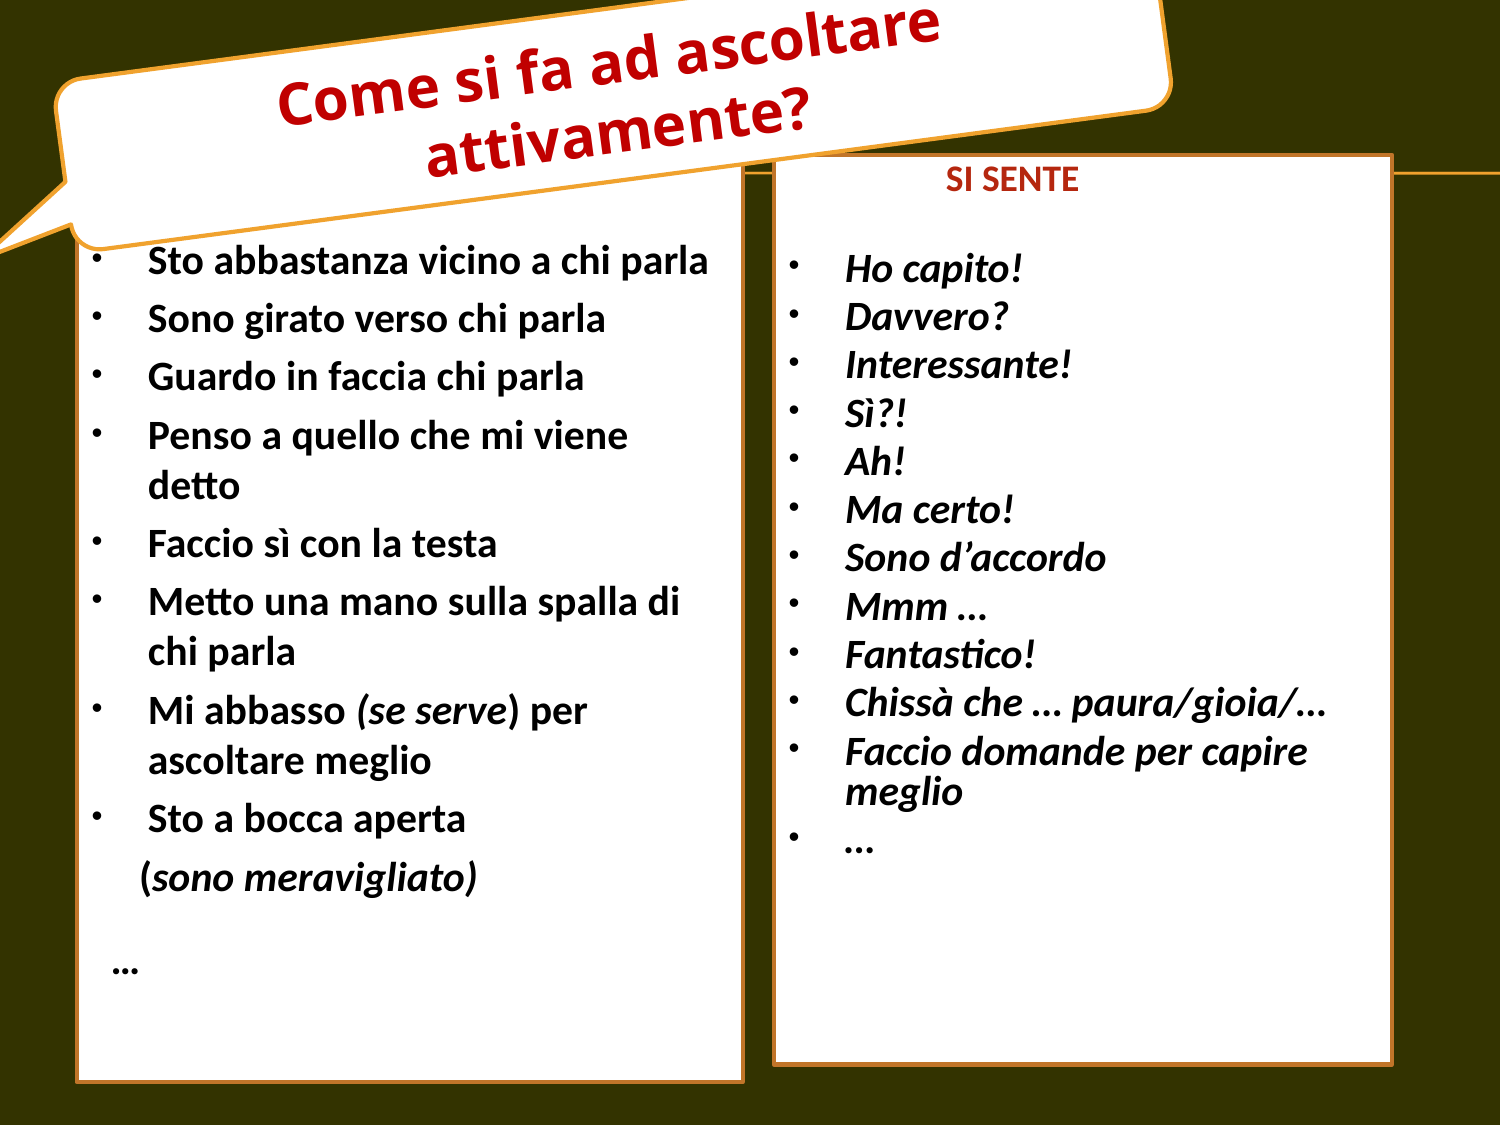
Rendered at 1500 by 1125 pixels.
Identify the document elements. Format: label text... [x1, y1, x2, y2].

text_box SI VEDE Sto abbastanza vicino a chi parla Sono girato verso chi parla Guardo in faccia chi parla Penso a quello che mi viene detto Faccio sì con la testa Metto una mano sulla spalla di chi parla Mi abbasso (se serve) per ascoltare meglio Sto a bocca aperta (sono meravigliato) … [75, 167, 745, 1084]
text_box Come si fa ad ascoltare attivamente? [0, 0, 1174, 255]
text_box SI SENTE Ho capito! Davvero? Interessante! Sì?! Ah! Ma certo! Sono d’accordo Mmm … Fantastico! Chissà che … paura/gioia/… Faccio domande per capire meglio … [772, 153, 1394, 1067]
